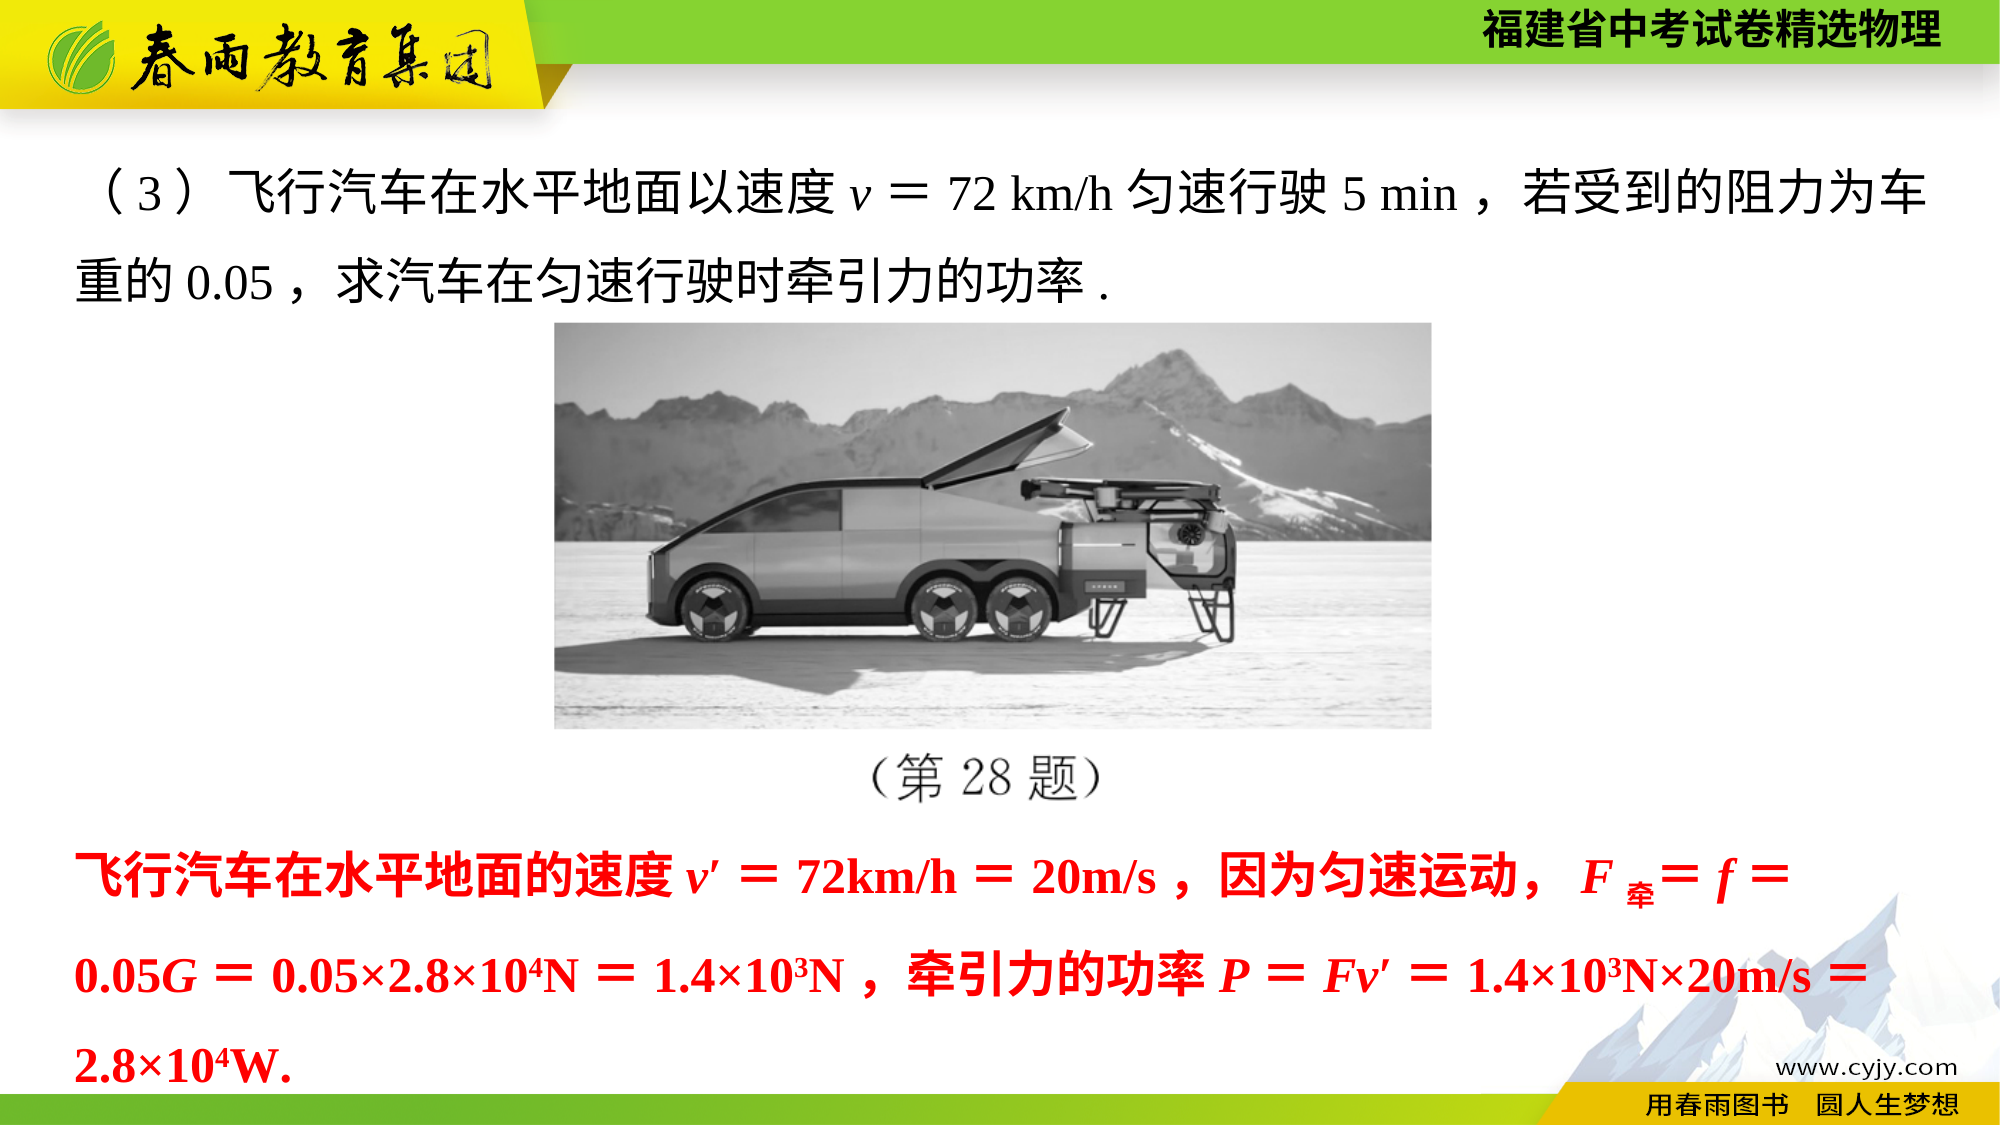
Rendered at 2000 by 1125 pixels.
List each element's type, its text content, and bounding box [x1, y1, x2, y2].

text_box 飞行汽车在水平地面的速度v′＝72km/h＝20m/s，因为匀速运动，F牵＝f＝0.05G＝0.05×2.8×104N＝1.4×103N，牵引力的功率P＝Fv′＝1.4×103N×20m/s＝2.8×104W. [59, 802, 1944, 1100]
picture [0, 0, 2000, 1125]
list （3）飞行汽车在水平地面以速度v＝72 km/h匀速行驶5 min，若受到的阻力为车重的0.05，求汽车在匀速行驶时牵引力的功率. [59, 122, 1944, 308]
